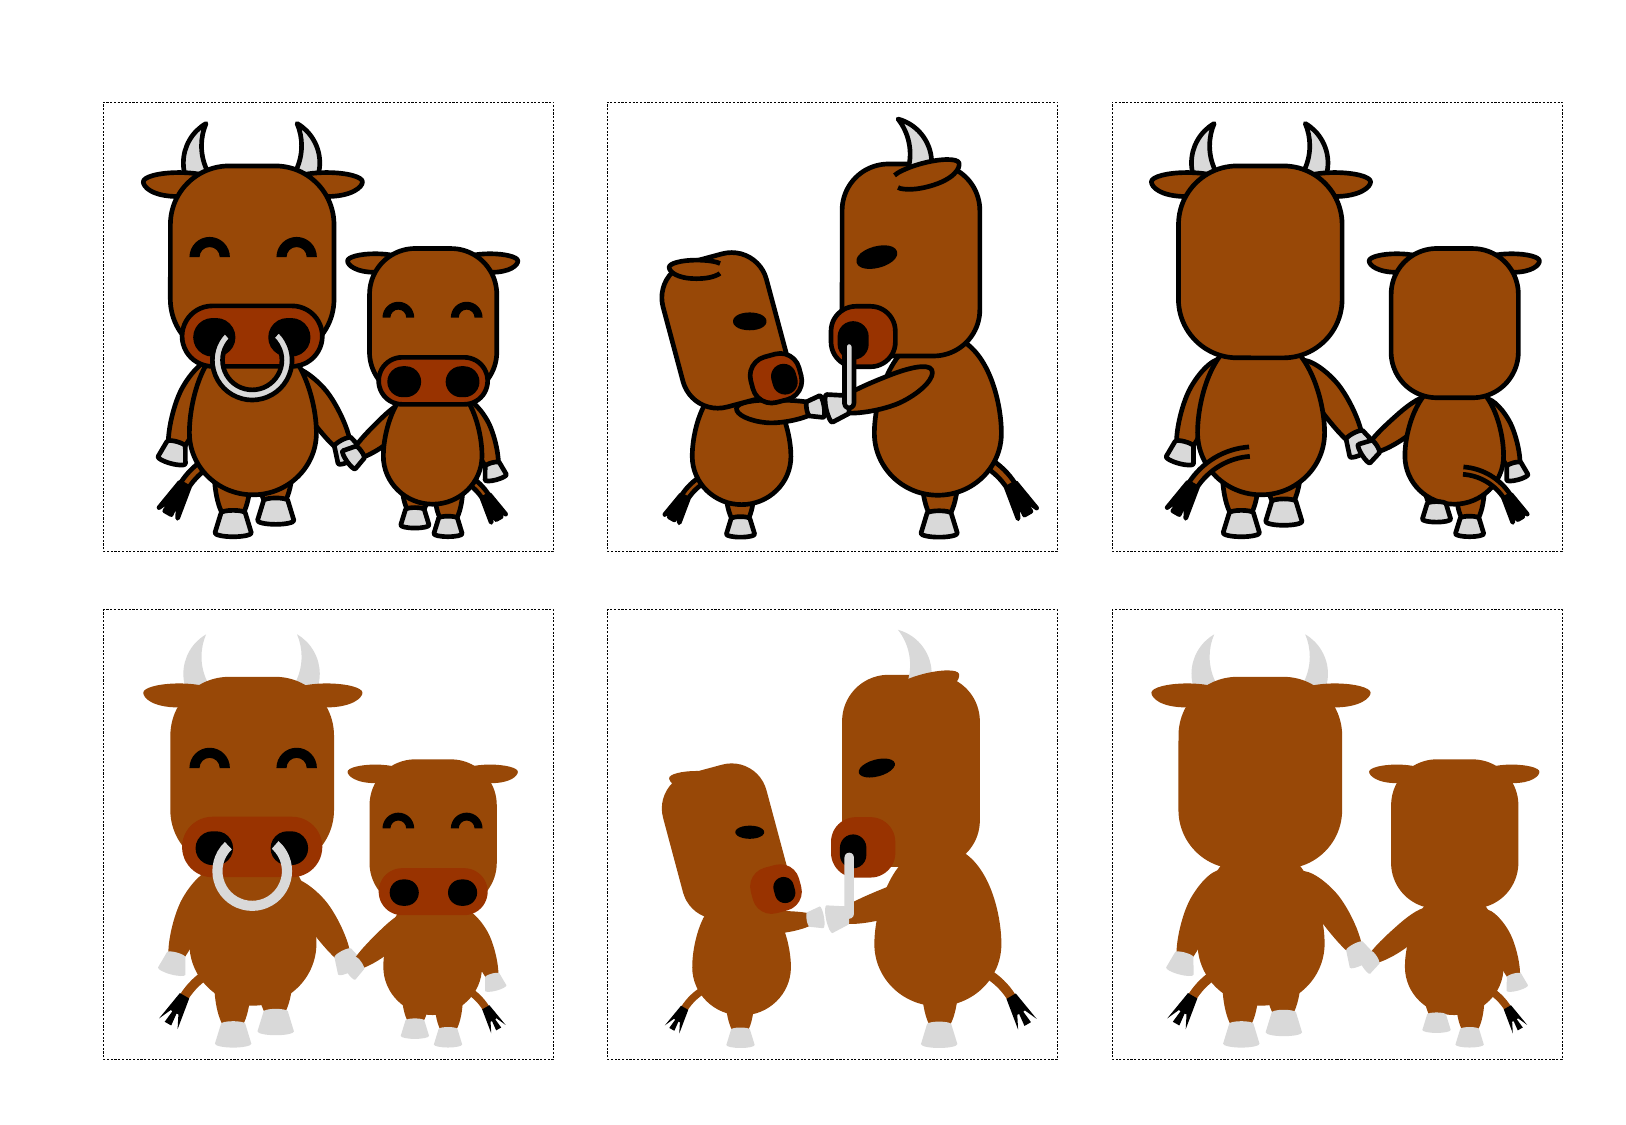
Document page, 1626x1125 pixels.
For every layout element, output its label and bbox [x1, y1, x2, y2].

text_box [668, 131, 1031, 538]
text_box [143, 639, 519, 1048]
text_box [1151, 128, 1540, 537]
text_box [668, 642, 1031, 1049]
text_box [143, 128, 519, 537]
text_box [1151, 639, 1540, 1048]
